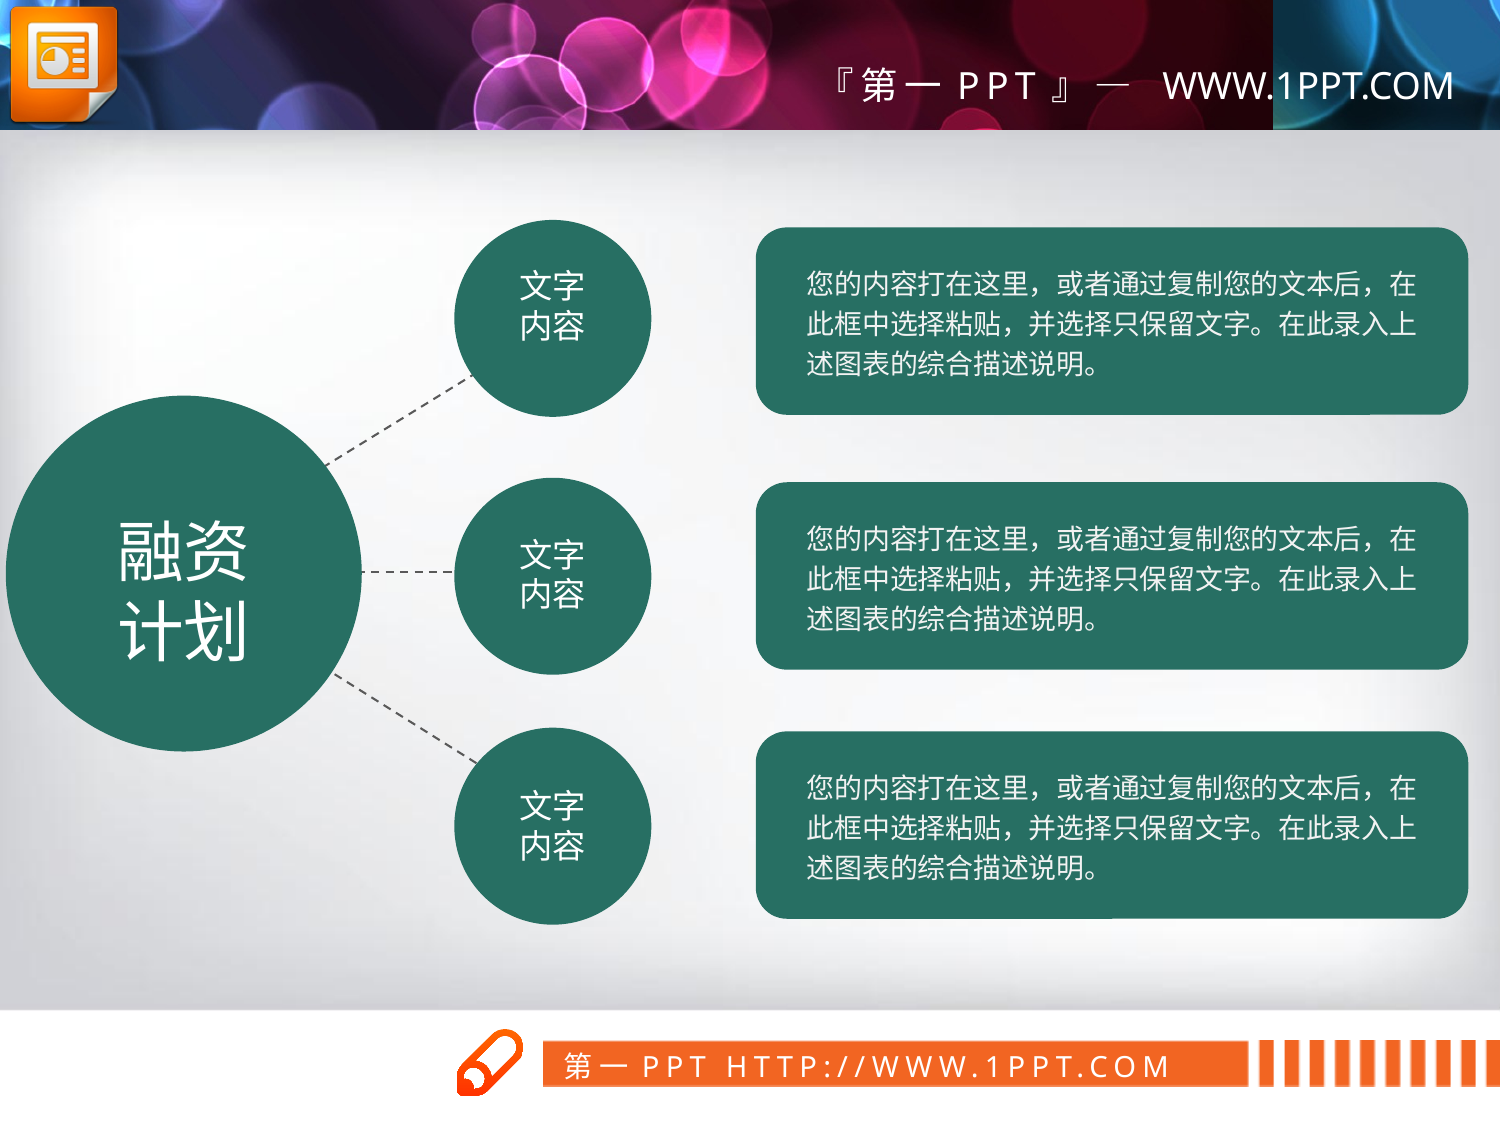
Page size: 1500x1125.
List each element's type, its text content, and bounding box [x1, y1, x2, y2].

text_box [522, 477, 652, 675]
picture [0, 0, 1500, 1012]
text_box 融资 计划 [96, 499, 271, 680]
text_box [454, 219, 652, 417]
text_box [755, 227, 1469, 416]
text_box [755, 481, 1469, 670]
text_box [5, 395, 292, 752]
text_box 文字 内容 [499, 775, 607, 875]
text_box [755, 731, 1469, 919]
text_box [454, 727, 652, 925]
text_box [297, 355, 518, 790]
picture [543, 1040, 1500, 1087]
text_box 文字 内容 [522, 523, 607, 624]
text_box 文字 内容 [499, 255, 607, 356]
